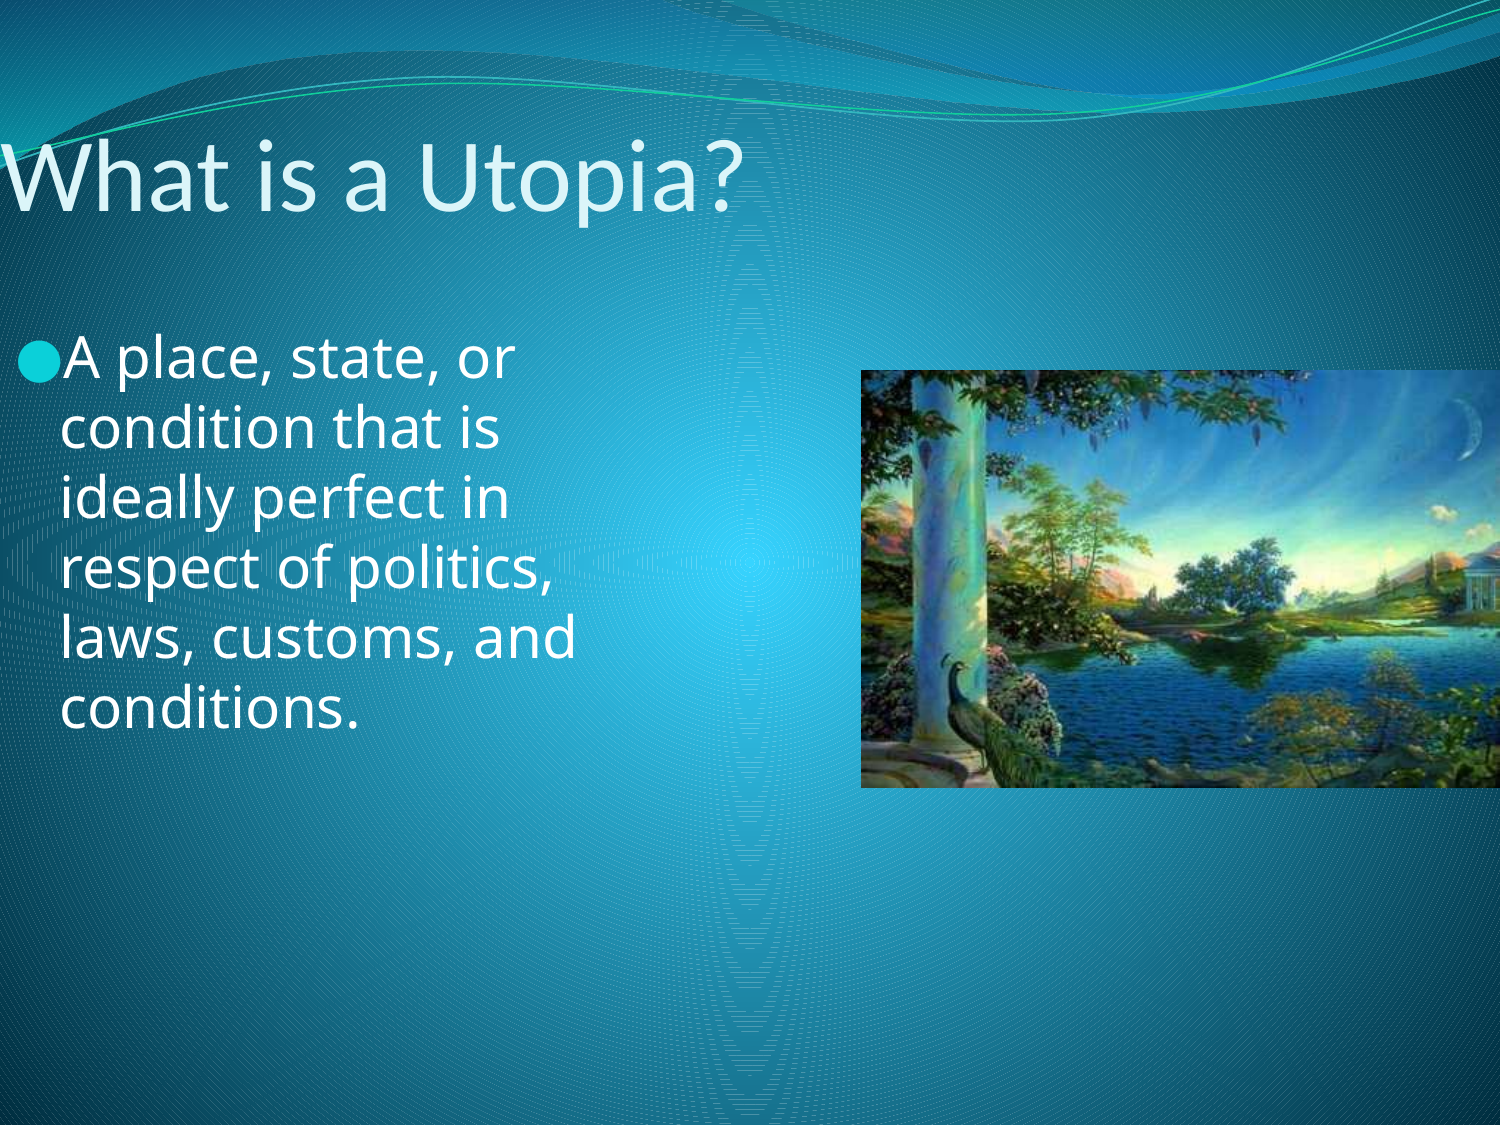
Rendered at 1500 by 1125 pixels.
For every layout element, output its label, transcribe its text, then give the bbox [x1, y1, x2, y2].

picture [861, 370, 1500, 791]
list A place, state, or condition that is ideally perfect in respect of politics, laws, customs, and conditions. [0, 312, 663, 988]
title What is a Utopia? [0, 45, 1350, 233]
